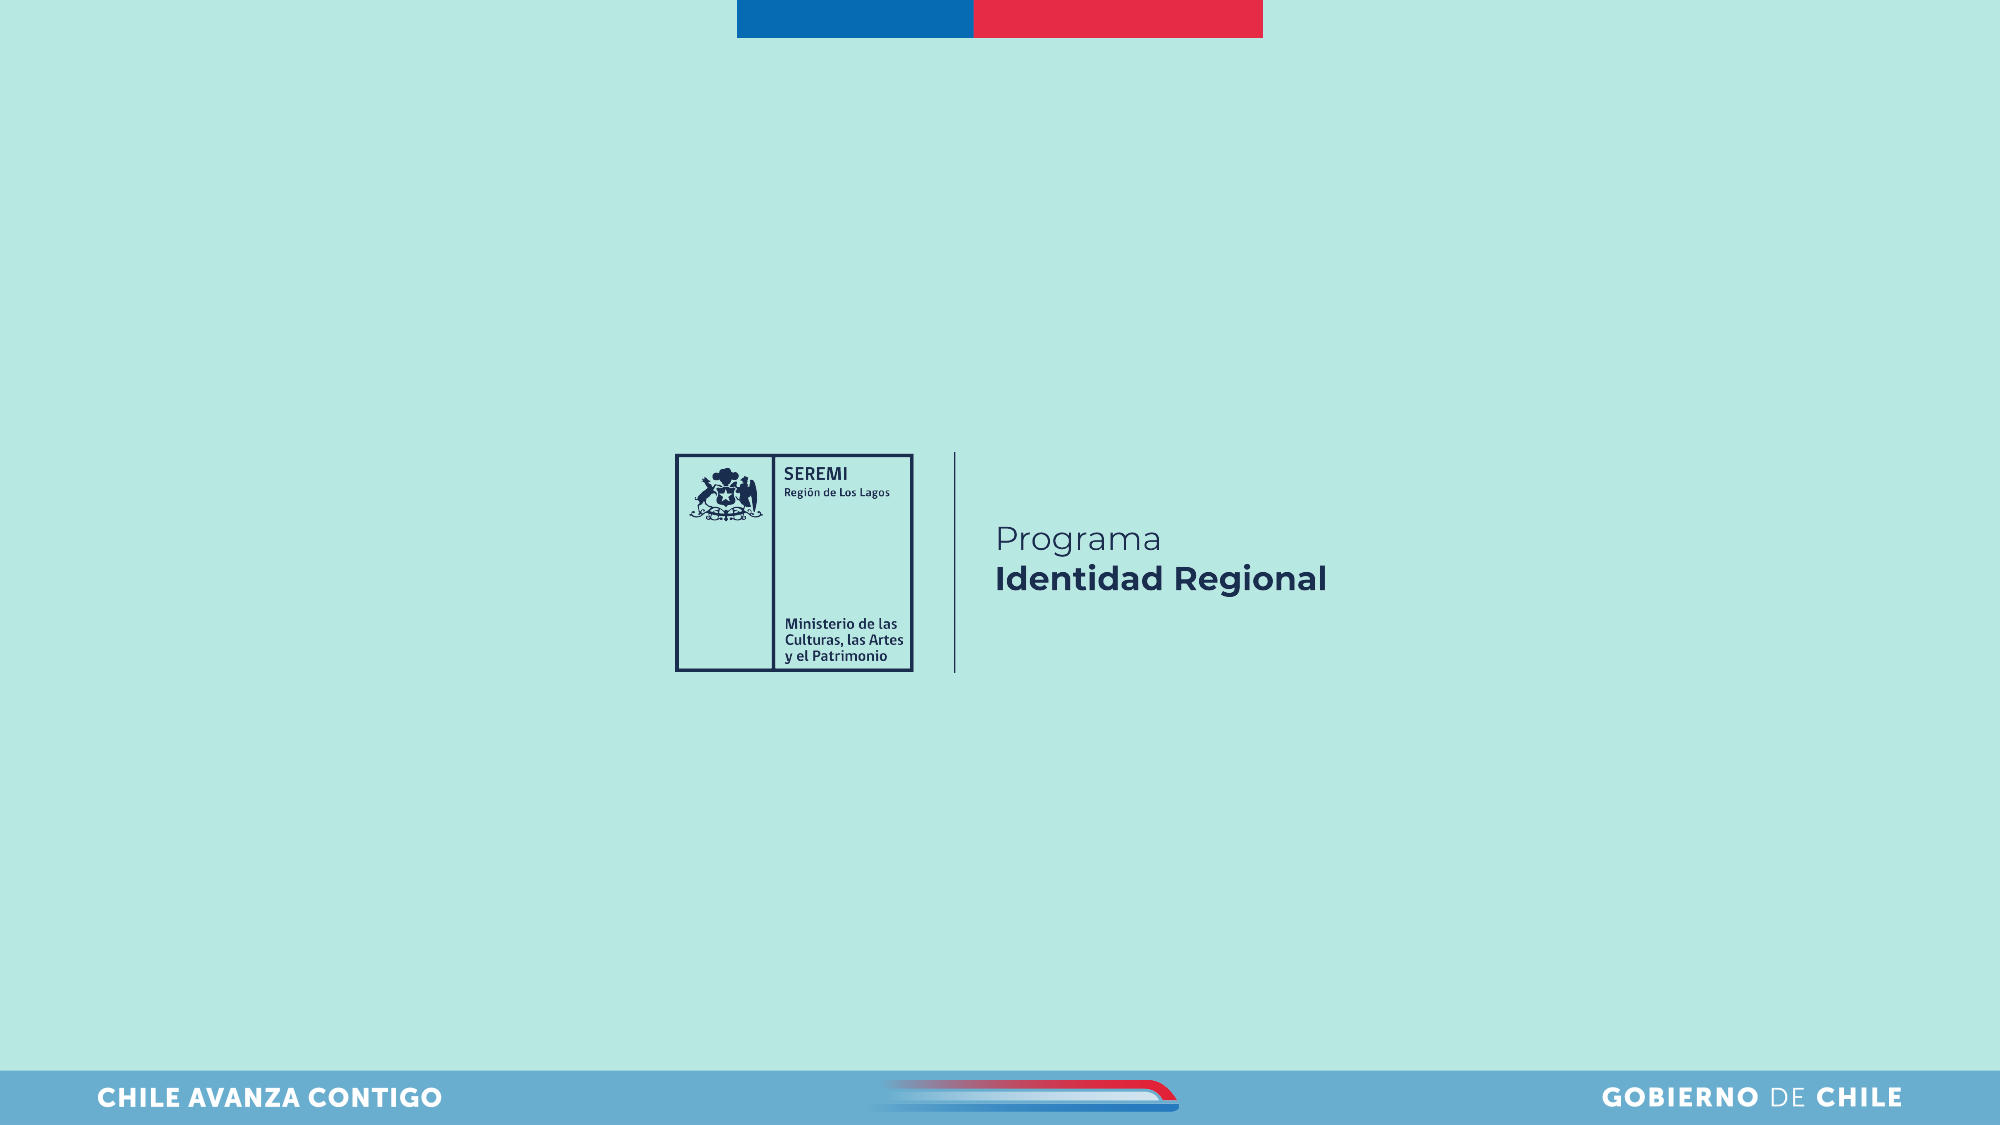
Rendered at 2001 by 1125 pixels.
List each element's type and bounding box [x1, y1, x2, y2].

text_box [0, 1070, 2000, 1125]
picture [98, 1080, 1902, 1112]
picture [0, 0, 2000, 1070]
